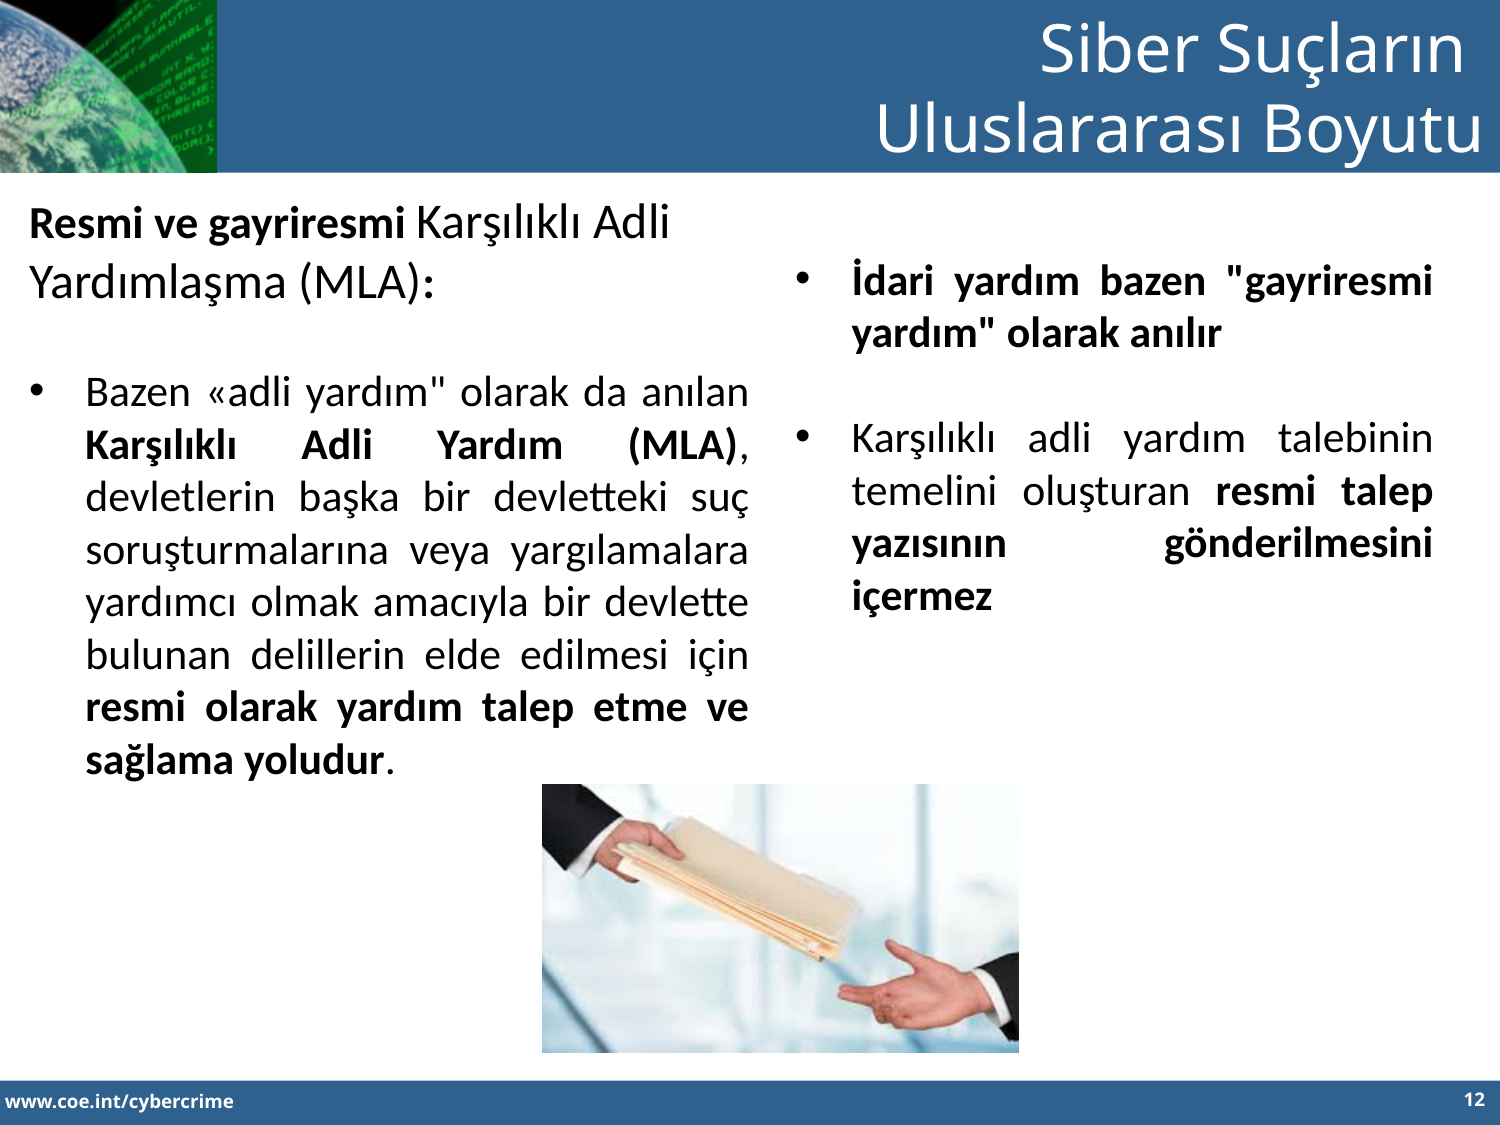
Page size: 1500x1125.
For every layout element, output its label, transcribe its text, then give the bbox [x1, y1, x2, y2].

text_box İdari yardım bazen "gayriresmi yardım" olarak anılır Karşılıklı adli yardım talebinin temelini oluşturan resmi talep yazısının gönderilmesini içermez [780, 244, 1449, 674]
text_box Resmi ve gayriresmi Karşılıklı Adli Yardımlaşma (MLA): Bazen «adli yardım" olarak da anılan Karşılıklı Adli Yardım (MLA), devletlerin başka bir devletteki suç soruşturmalarına veya yargılamalara yardımcı olmak amacıyla bir devlette bulunan delillerin elde edilmesi için resmi olarak yardım talep etme ve sağlama yoludur. [14, 180, 765, 843]
slide_number 12 [1149, 1079, 1500, 1125]
text_box Siber Suçların Uluslararası Boyutu [329, 9, 1500, 162]
picture [0, 1, 217, 173]
picture [542, 784, 1019, 1053]
